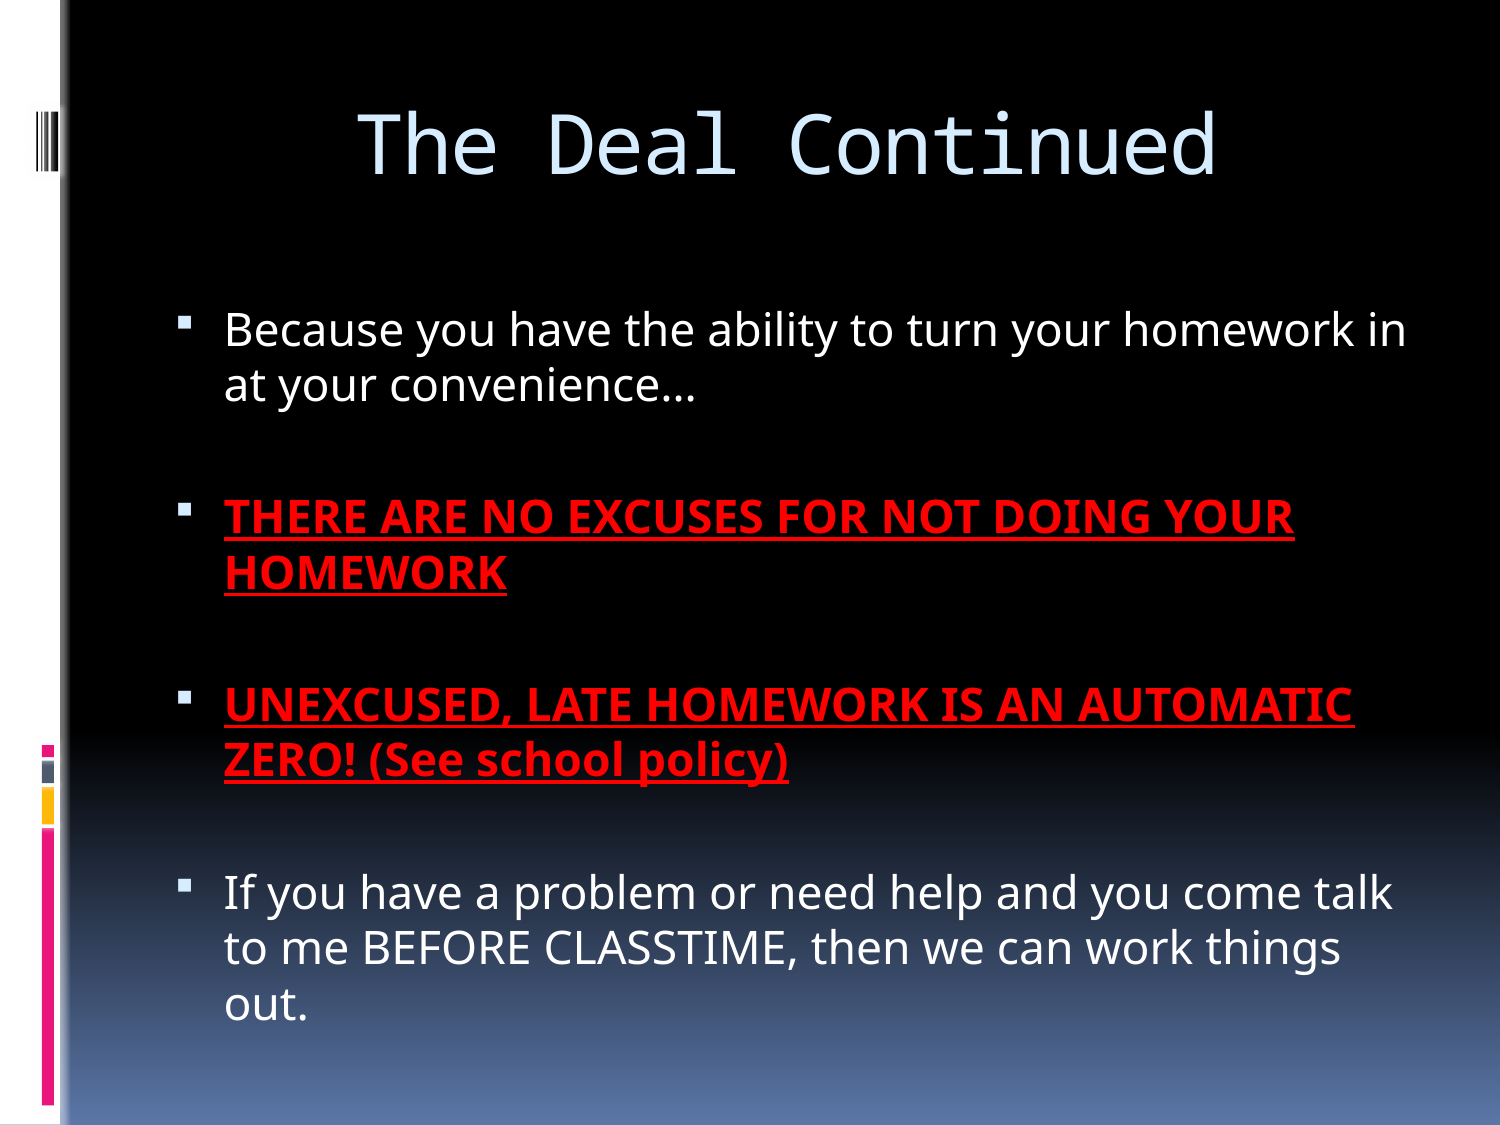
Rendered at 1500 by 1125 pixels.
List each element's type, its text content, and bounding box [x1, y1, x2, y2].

title The Deal Continued [150, 83, 1425, 234]
list Because you have the ability to turn your homework in at your convenience… THERE ARE NO EXCUSES FOR NOT DOING YOUR HOMEWORK UNEXCUSED, LATE HOMEWORK IS AN AUTOMATIC ZERO! (See school policy) If you have a problem or need help and you come talk to me BEFORE CLASSTIME, then we can work things out. [150, 292, 1425, 1043]
